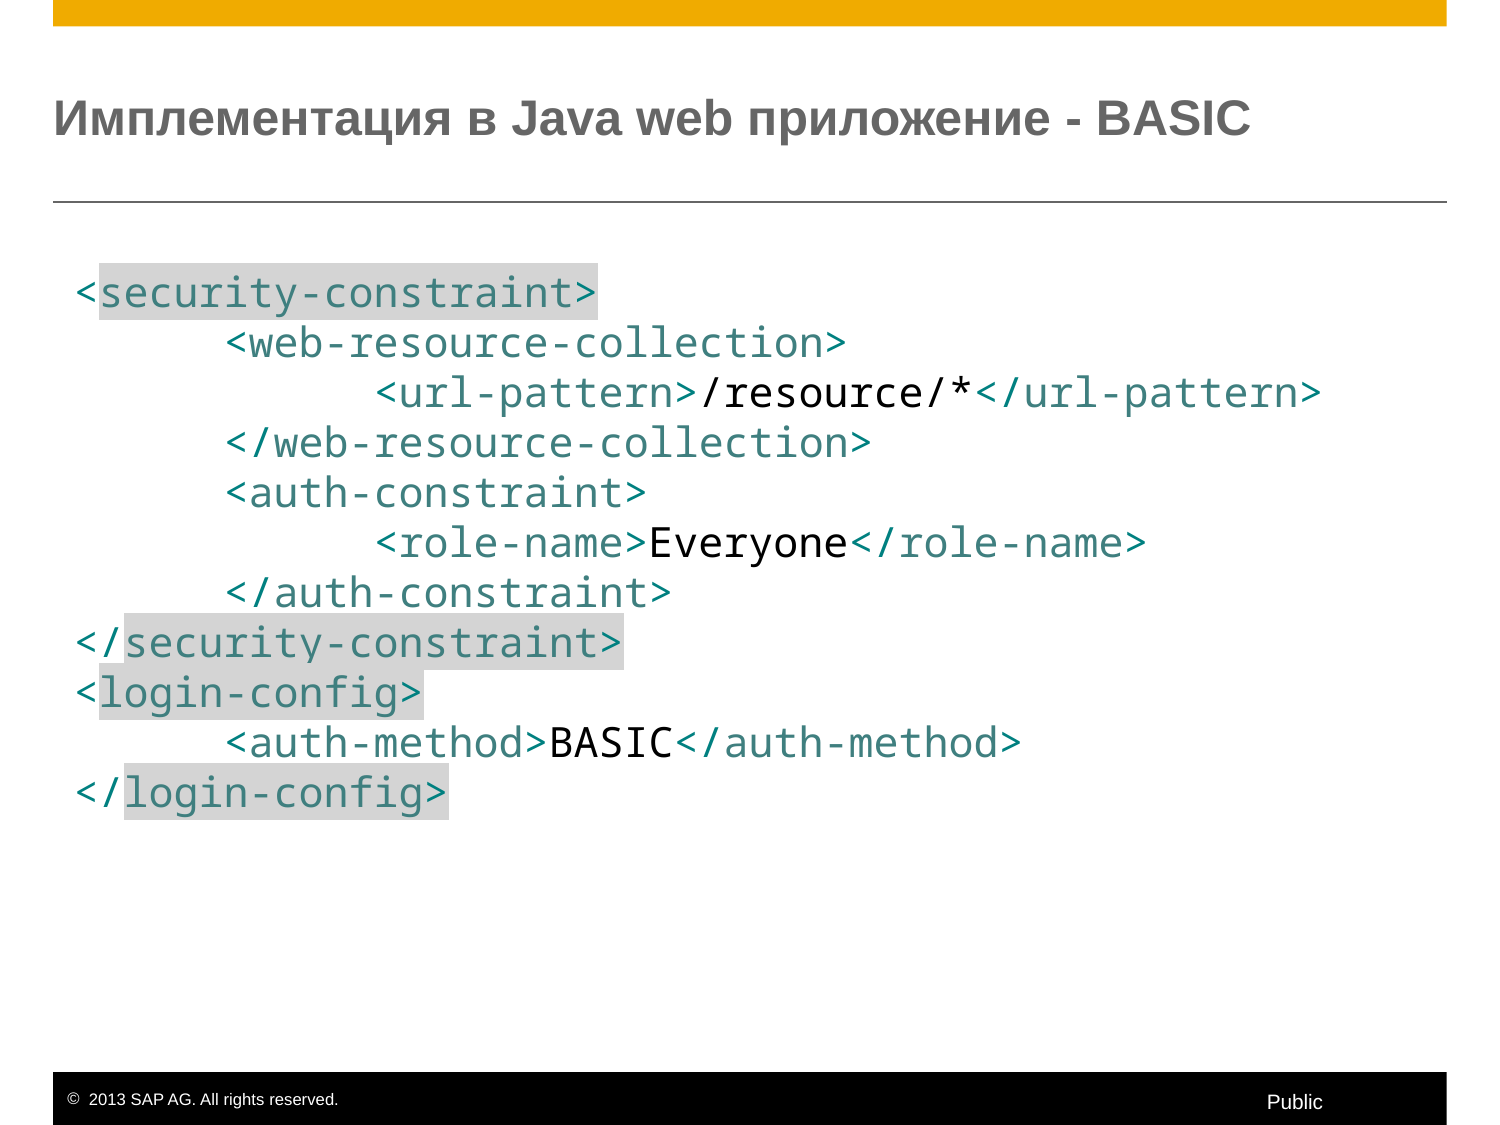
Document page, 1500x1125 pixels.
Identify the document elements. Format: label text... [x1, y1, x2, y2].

text_box <security-constraint> <web-resource-collection> <url-pattern>/resource/*</url-pattern> </web-resource-collection> <auth-constraint> <role-name>Everyone</role-name> </auth-constraint> </security-constraint> <login-config> <auth-method>BASIC</auth-method> </login-config> [73, 265, 1455, 816]
title Имплементация в Java web приложение - BASIC [53, 53, 1447, 178]
